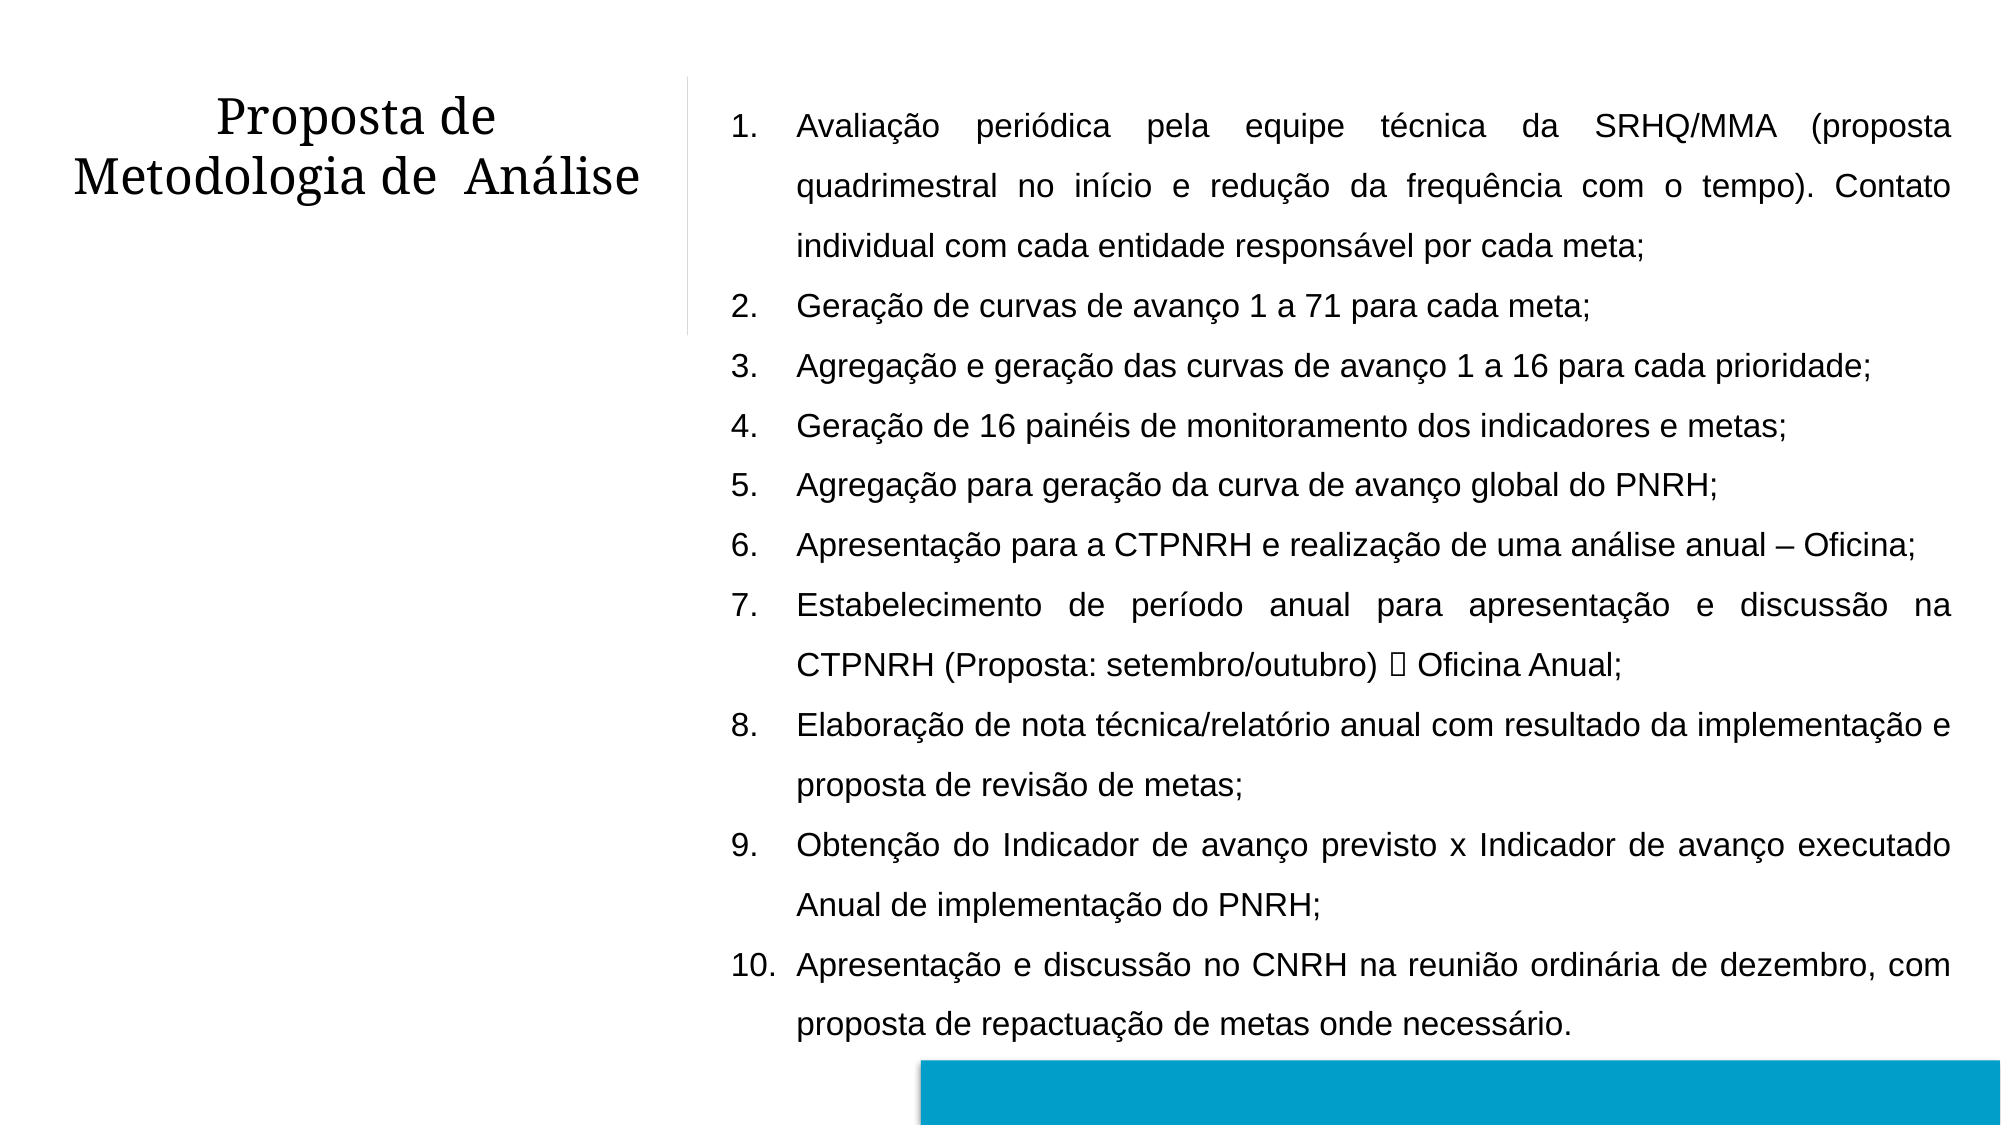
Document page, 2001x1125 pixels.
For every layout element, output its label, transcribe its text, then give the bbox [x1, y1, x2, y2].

text_box Avaliação periódica pela equipe técnica da SRHQ/MMA (proposta quadrimestral no início e redução da frequência com o tempo). Contato individual com cada entidade responsável por cada meta; Geração de curvas de avanço 1 a 71 para cada meta; Agregação e geração das curvas de avanço 1 a 16 para cada prioridade; Geração de 16 painéis de monitoramento dos indicadores e metas; Agregação para geração da curva de avanço global do PNRH; Apresentação para a CTPNRH e realização de uma análise anual – Oficina; Estabelecimento de período anual para apresentação e discussão na CTPNRH (Proposta: setembro/outubro)  Oficina Anual; Elaboração de nota técnica/relatório anual com resultado da implementação e proposta de revisão de metas; Obtenção do Indicador de avanço previsto x Indicador de avanço executado Anual de implementação do PNRH; Apresentação e discussão no CNRH na reunião ordinária de dezembro, com proposta de repactuação de metas onde necessário. [716, 77, 1968, 1050]
text_box Proposta de Metodologia de Análise [54, 77, 660, 272]
